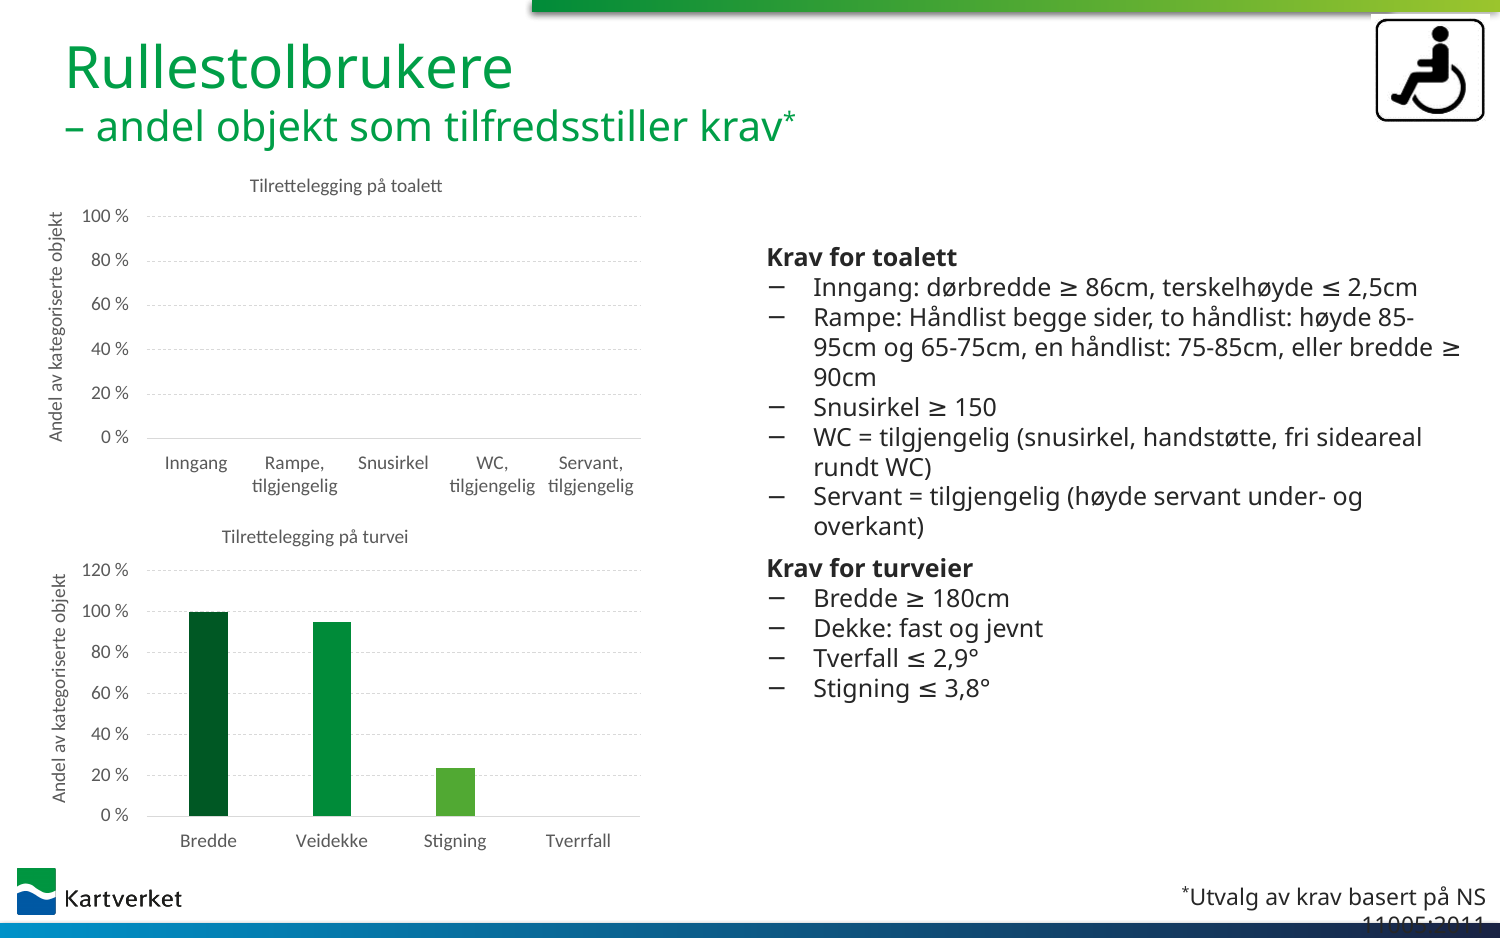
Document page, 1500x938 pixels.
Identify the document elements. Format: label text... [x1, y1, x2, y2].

text_box Rullestolbrukere – andel objekt som tilfredsstiller krav* [49, 14, 1431, 158]
text_box *Utvalg av krav basert på NS 11005:2011 [1068, 873, 1500, 938]
picture [41, 520, 652, 859]
text_box Krav for turveier Bredde ≥ 180cm Dekke: fast og jevnt Tverfall ≤ 2,9° Stigning ≤ 3,8° [751, 545, 1483, 710]
text_box Krav for toalett Inngang: dørbredde ≥ 86cm, terskelhøyde ≤ 2,5cm Rampe: Håndlist begge sider, to håndlist: høyde 85-95cm og 65-75cm, en håndlist: 75-85cm, eller bredde ≥ 90cm Snusirkel ≥ 150 WC = tilgjengelig (snusirkel, handstøtte, fri sideareal rundt WC) Servant = tilgjengelig (høyde servant under- og overkant) [751, 234, 1483, 545]
picture [41, 166, 652, 505]
picture [1371, 13, 1491, 127]
